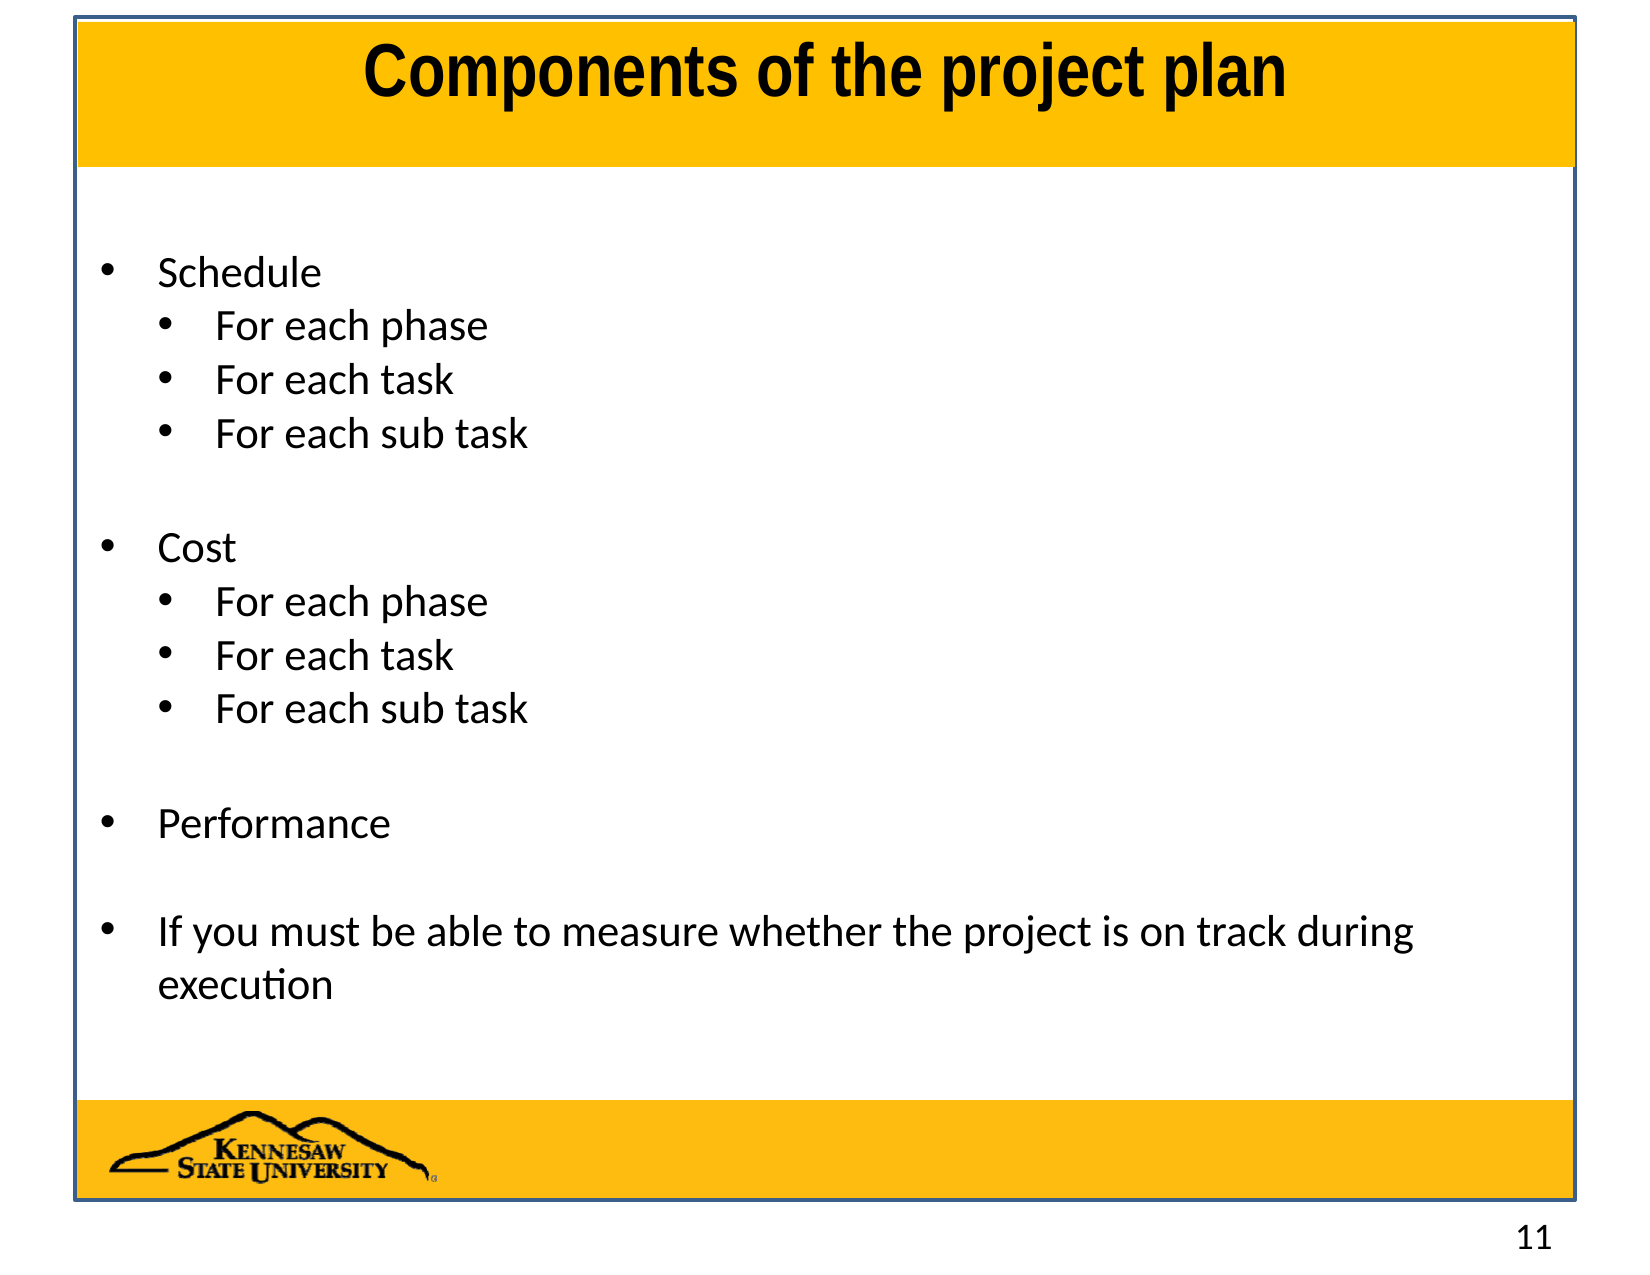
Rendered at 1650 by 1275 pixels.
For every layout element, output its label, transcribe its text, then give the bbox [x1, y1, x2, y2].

title Components of the project plan [77, 21, 1575, 167]
picture [108, 1111, 437, 1184]
list Schedule For each phase For each task For each sub task Cost For each phase For each task For each sub task Performance If you must be able to measure whether the project is on track during execution [99, 223, 1550, 1032]
